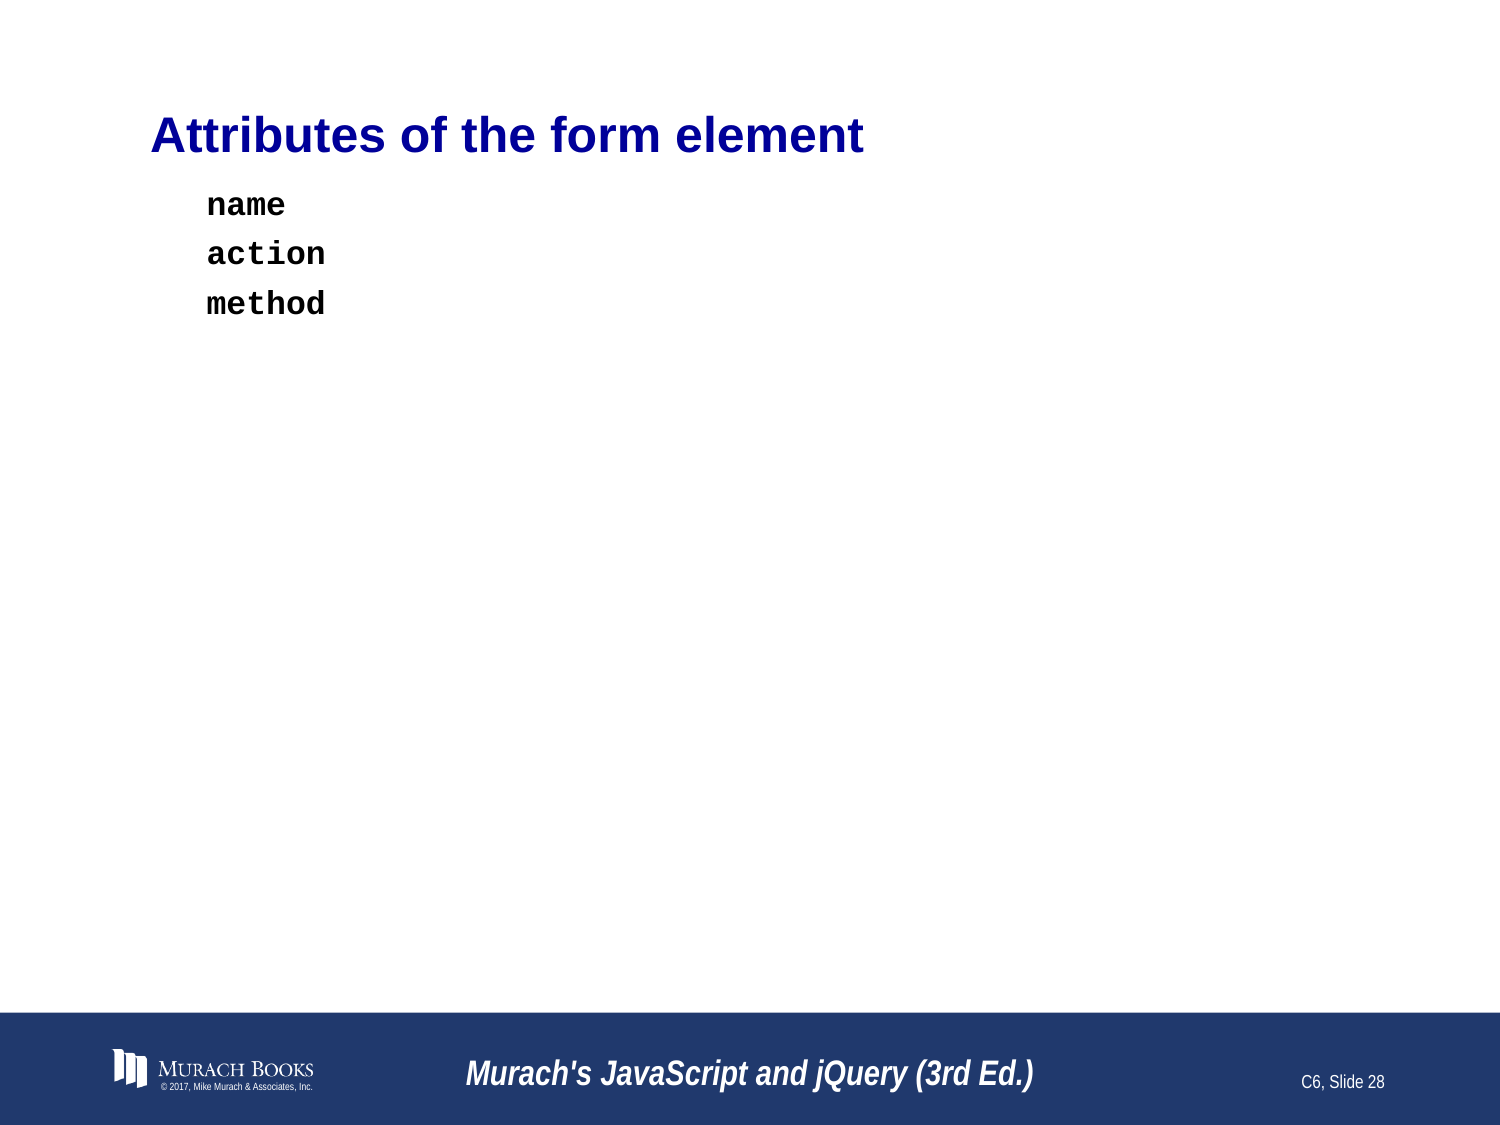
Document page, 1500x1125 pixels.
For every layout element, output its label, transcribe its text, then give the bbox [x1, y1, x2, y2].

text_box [149, 187, 1344, 677]
title Attributes of the form element [150, 102, 1350, 164]
slide_number Murach's JavaScript and jQuery (3rd Ed.) [463, 1025, 1050, 1100]
slide_number C6, Slide 28 [1087, 1025, 1400, 1100]
footer © 2017, Mike Murach & Associates, Inc. [12, 1025, 463, 1100]
